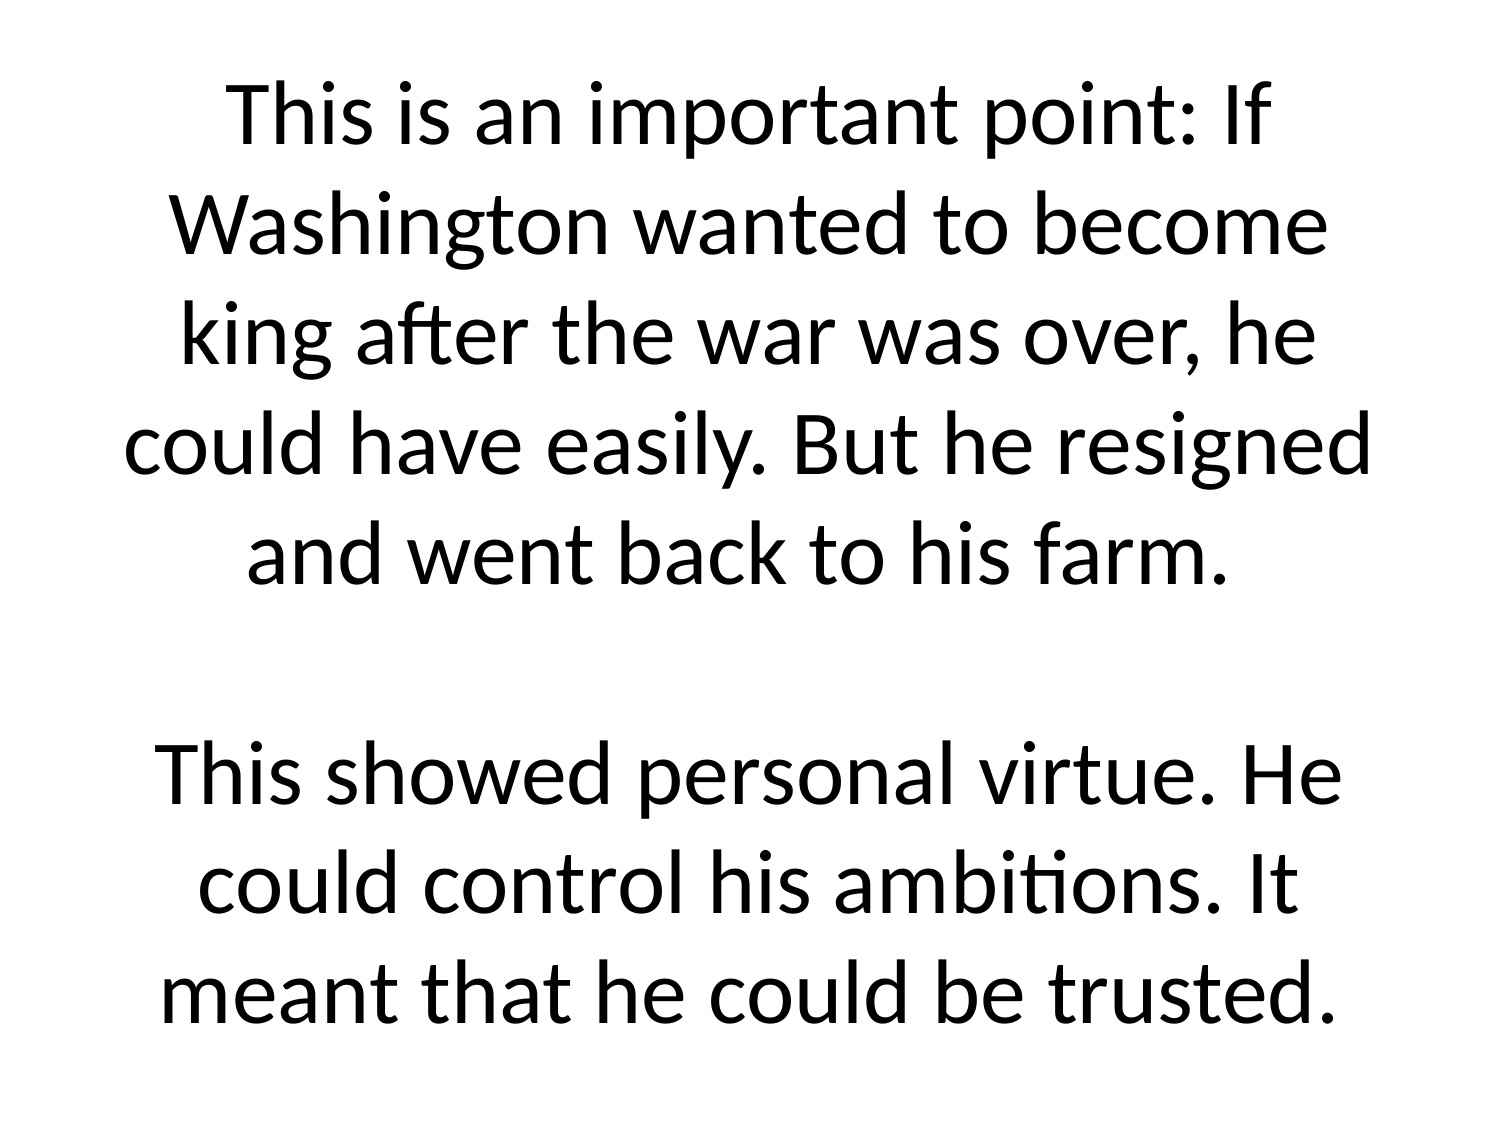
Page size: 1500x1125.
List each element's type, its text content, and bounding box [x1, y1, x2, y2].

title This is an important point: If Washington wanted to become king after the war was over, he could have easily. But he resigned and went back to his farm. This showed personal virtue. He could control his ambitions. It meant that he could be trusted. [75, 45, 1425, 1050]
